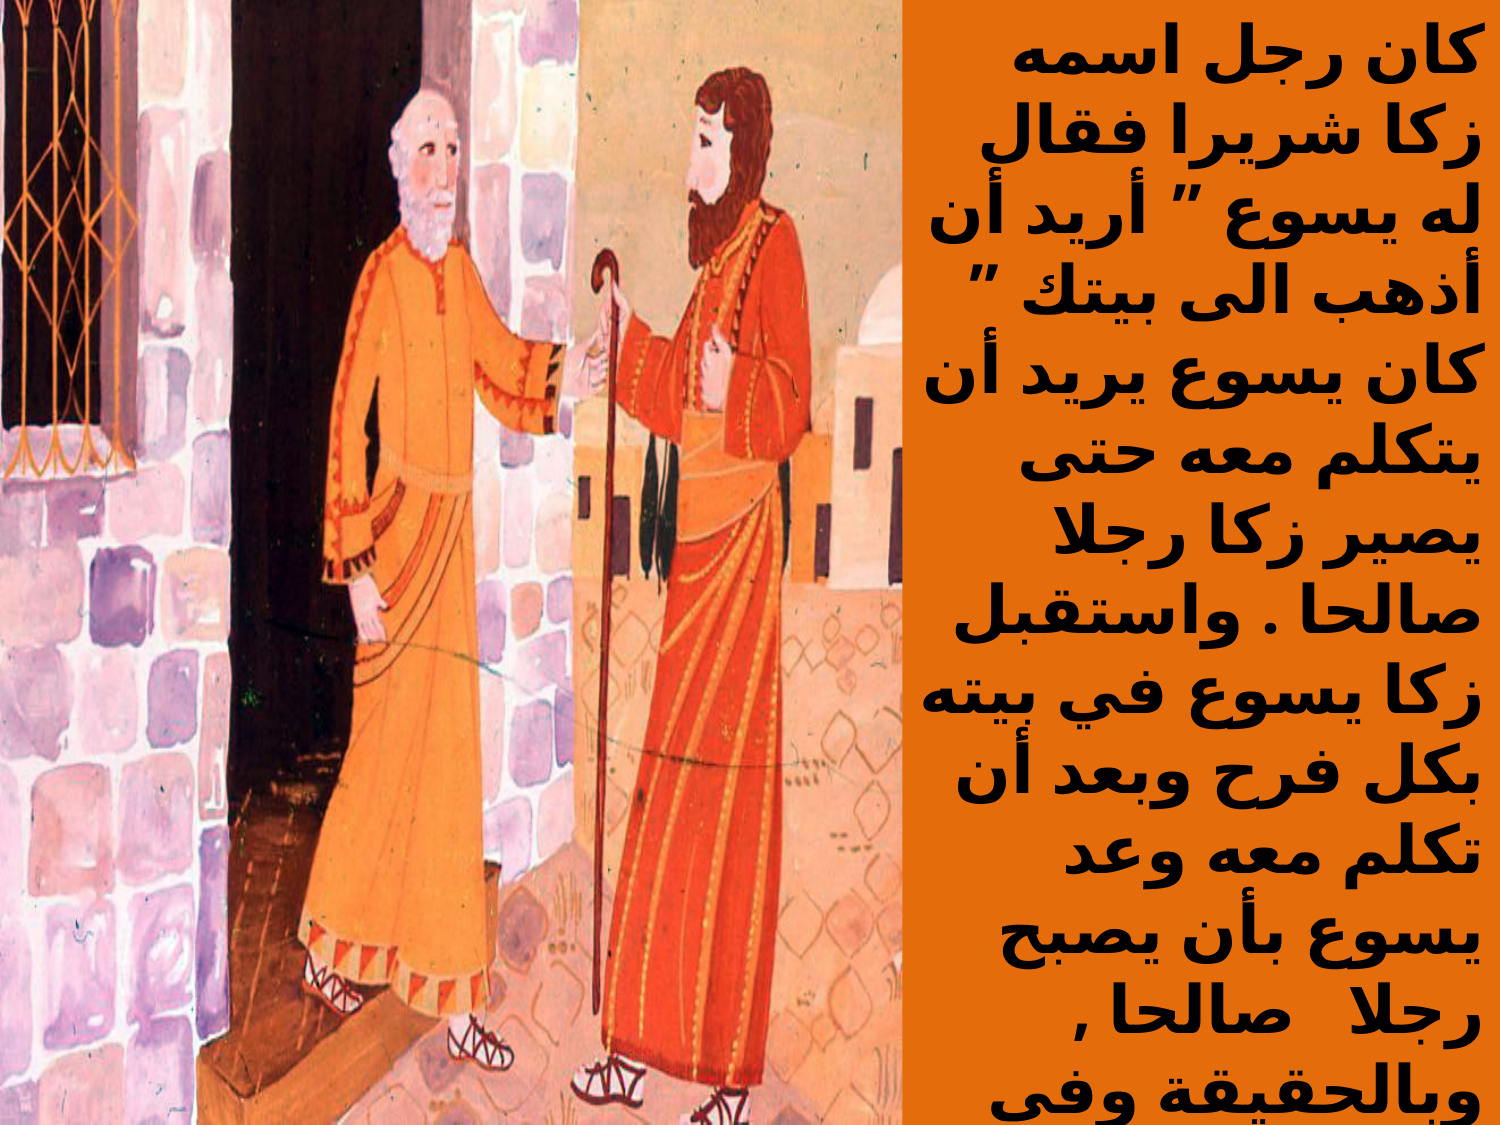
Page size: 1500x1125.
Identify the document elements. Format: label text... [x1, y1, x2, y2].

text_box كان رجل اسمه زكا شريرا فقال له يسوع ” أريد أن أذهب الى بيتك ” كان يسوع يريد أن يتكلم معه حتى يصير زكا رجلا صالحا . واستقبل زكا يسوع في بيته بكل فرح وبعد أن تكلم معه وعد يسوع بأن يصبح رجلا صالحا , وبالحقيقة وفى زكا بوعده (لو9- 4 ) كل مرة تستقبل فيها صديقا استقبالا حسنا يسوع يحبك كثيرا. [904, 0, 1500, 1125]
picture [0, 0, 903, 1125]
